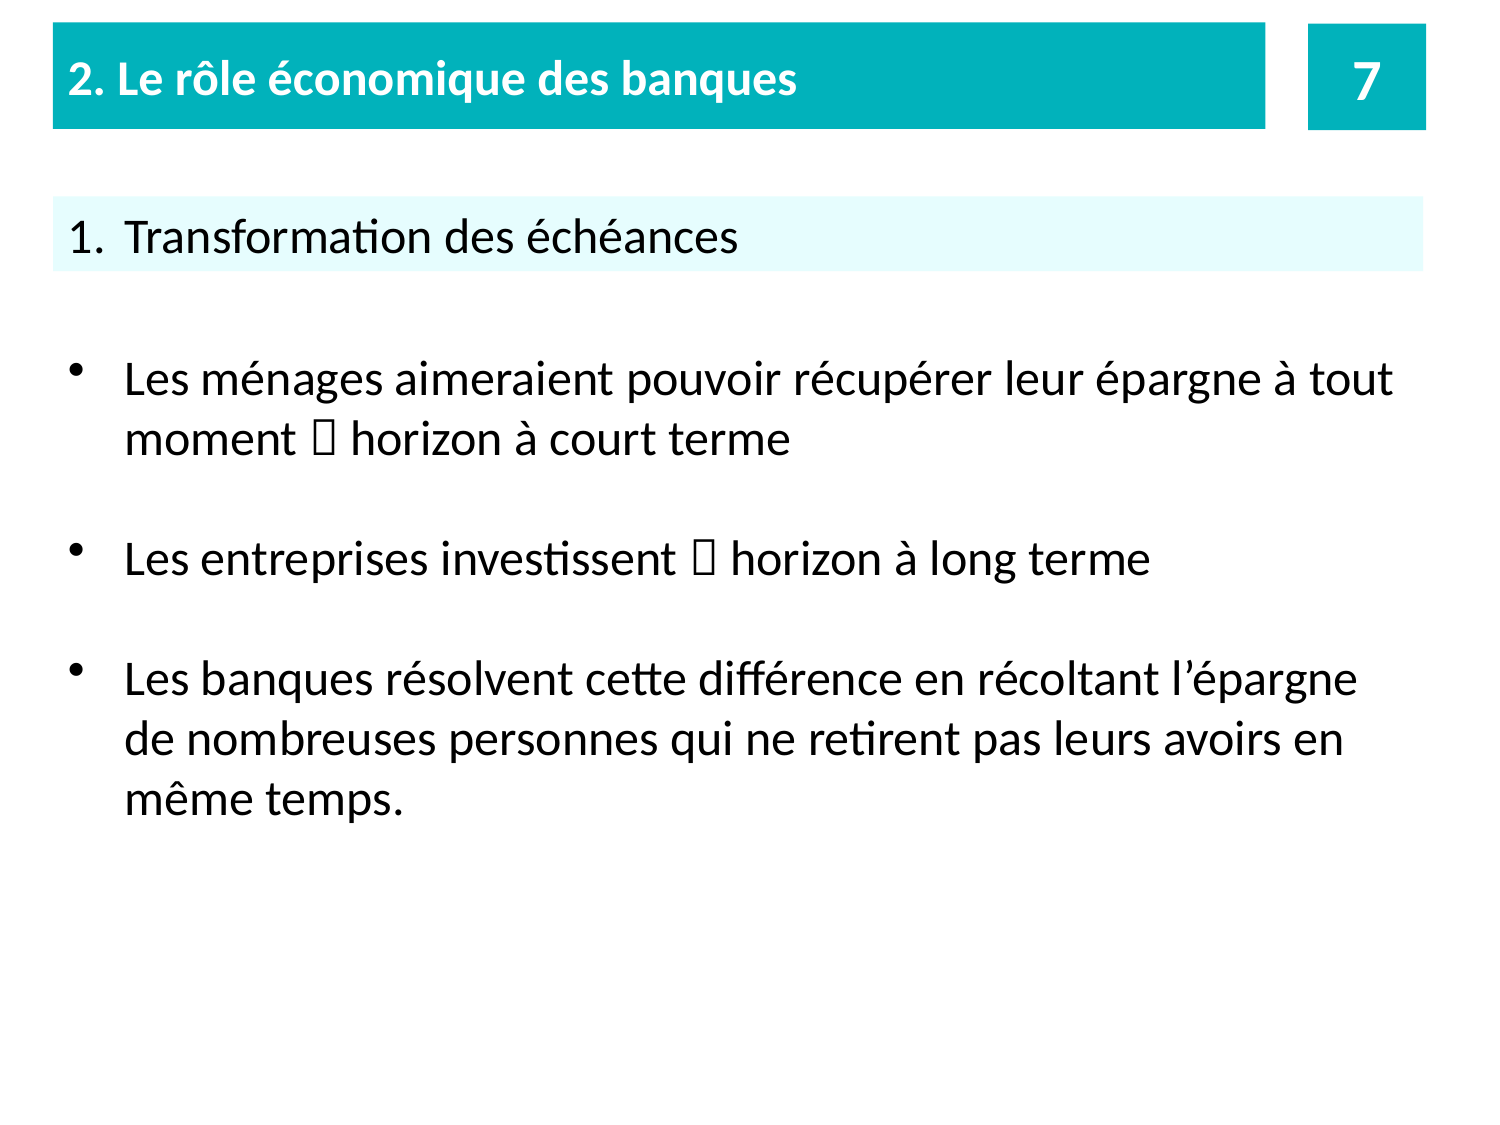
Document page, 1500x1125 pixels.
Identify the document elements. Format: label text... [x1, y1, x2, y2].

text_box 7 [1308, 23, 1427, 131]
text_box 2. Le rôle économique des banques [52, 22, 1266, 129]
text_box Les ménages aimeraient pouvoir récupérer leur épargne à tout moment  horizon à court terme Les entreprises investissent  horizon à long terme Les banques résolvent cette différence en récoltant l’épargne de nombreuses personnes qui ne retirent pas leurs avoirs en même temps. [53, 337, 1415, 833]
text_box Transformation des échéances [53, 196, 1424, 272]
